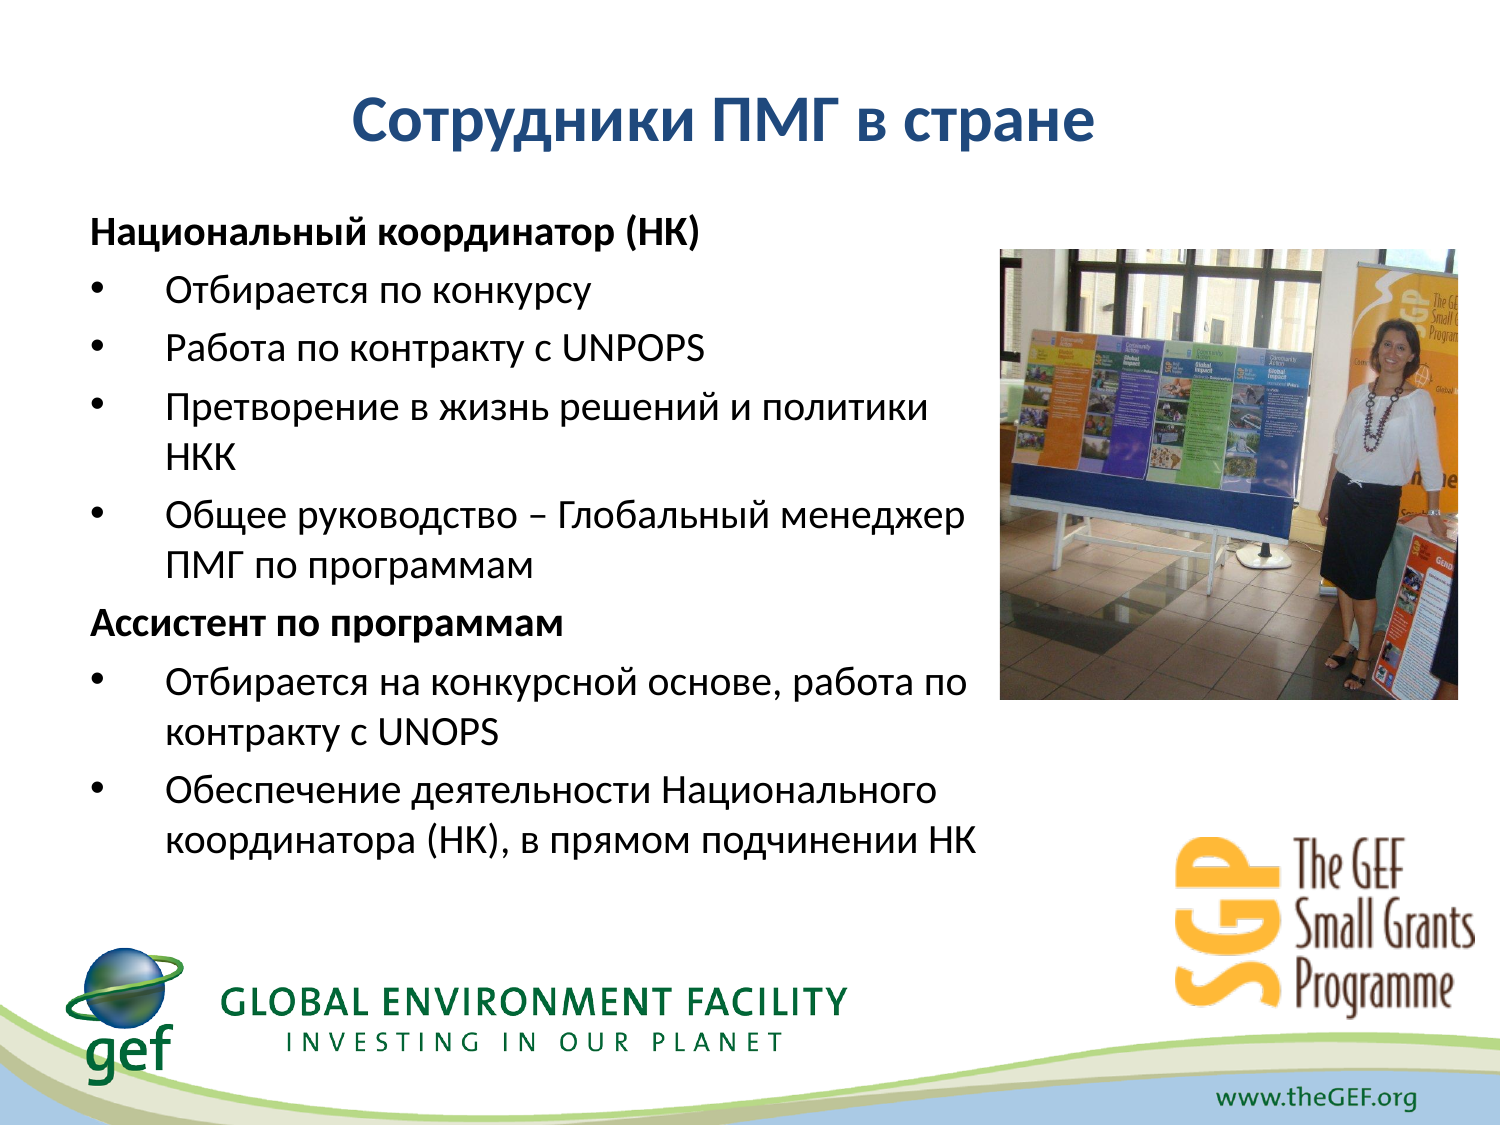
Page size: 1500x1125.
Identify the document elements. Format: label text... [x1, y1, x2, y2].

picture [999, 249, 1459, 701]
title Сотрудники ПМГ в стране [337, 50, 1163, 163]
picture [0, 837, 1500, 1125]
list Национальный координатор (НК) Отбирается по конкурсу Работа по контракту с UNPOPS Претворение в жизнь решений и политики НКК Общее руководство – Глобальный менеджер ПМГ по программам Ассистент по программам Отбирается на конкурсной основе, работа по контракту с UNOPS Обеспечение деятельности Национального координатора (НК), в прямом подчинении НК [75, 137, 1000, 900]
